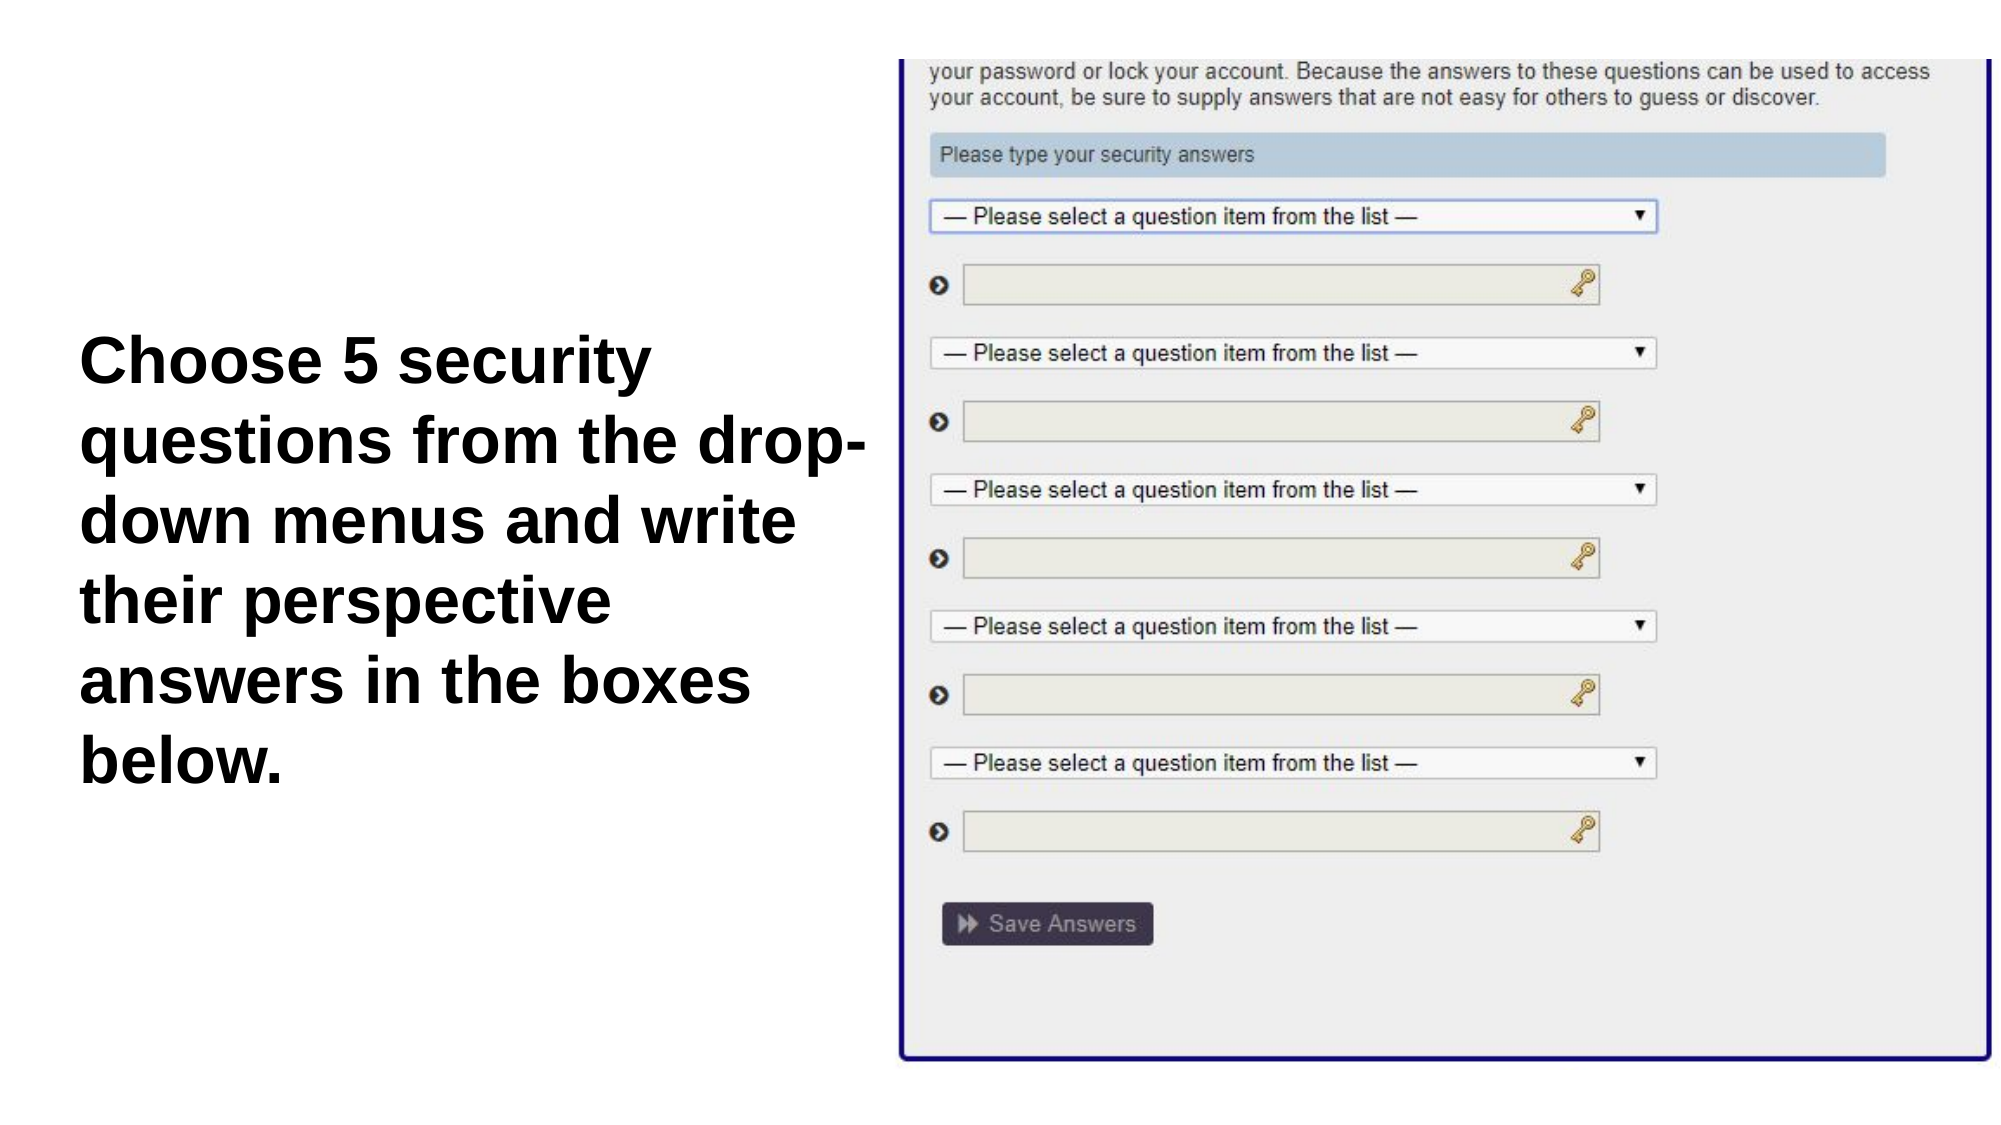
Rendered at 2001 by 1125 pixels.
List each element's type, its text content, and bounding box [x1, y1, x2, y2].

text_box Choose 5 security questions from the drop-down menus and write their perspective answers in the boxes below. [64, 309, 889, 804]
picture [889, 59, 2000, 1070]
